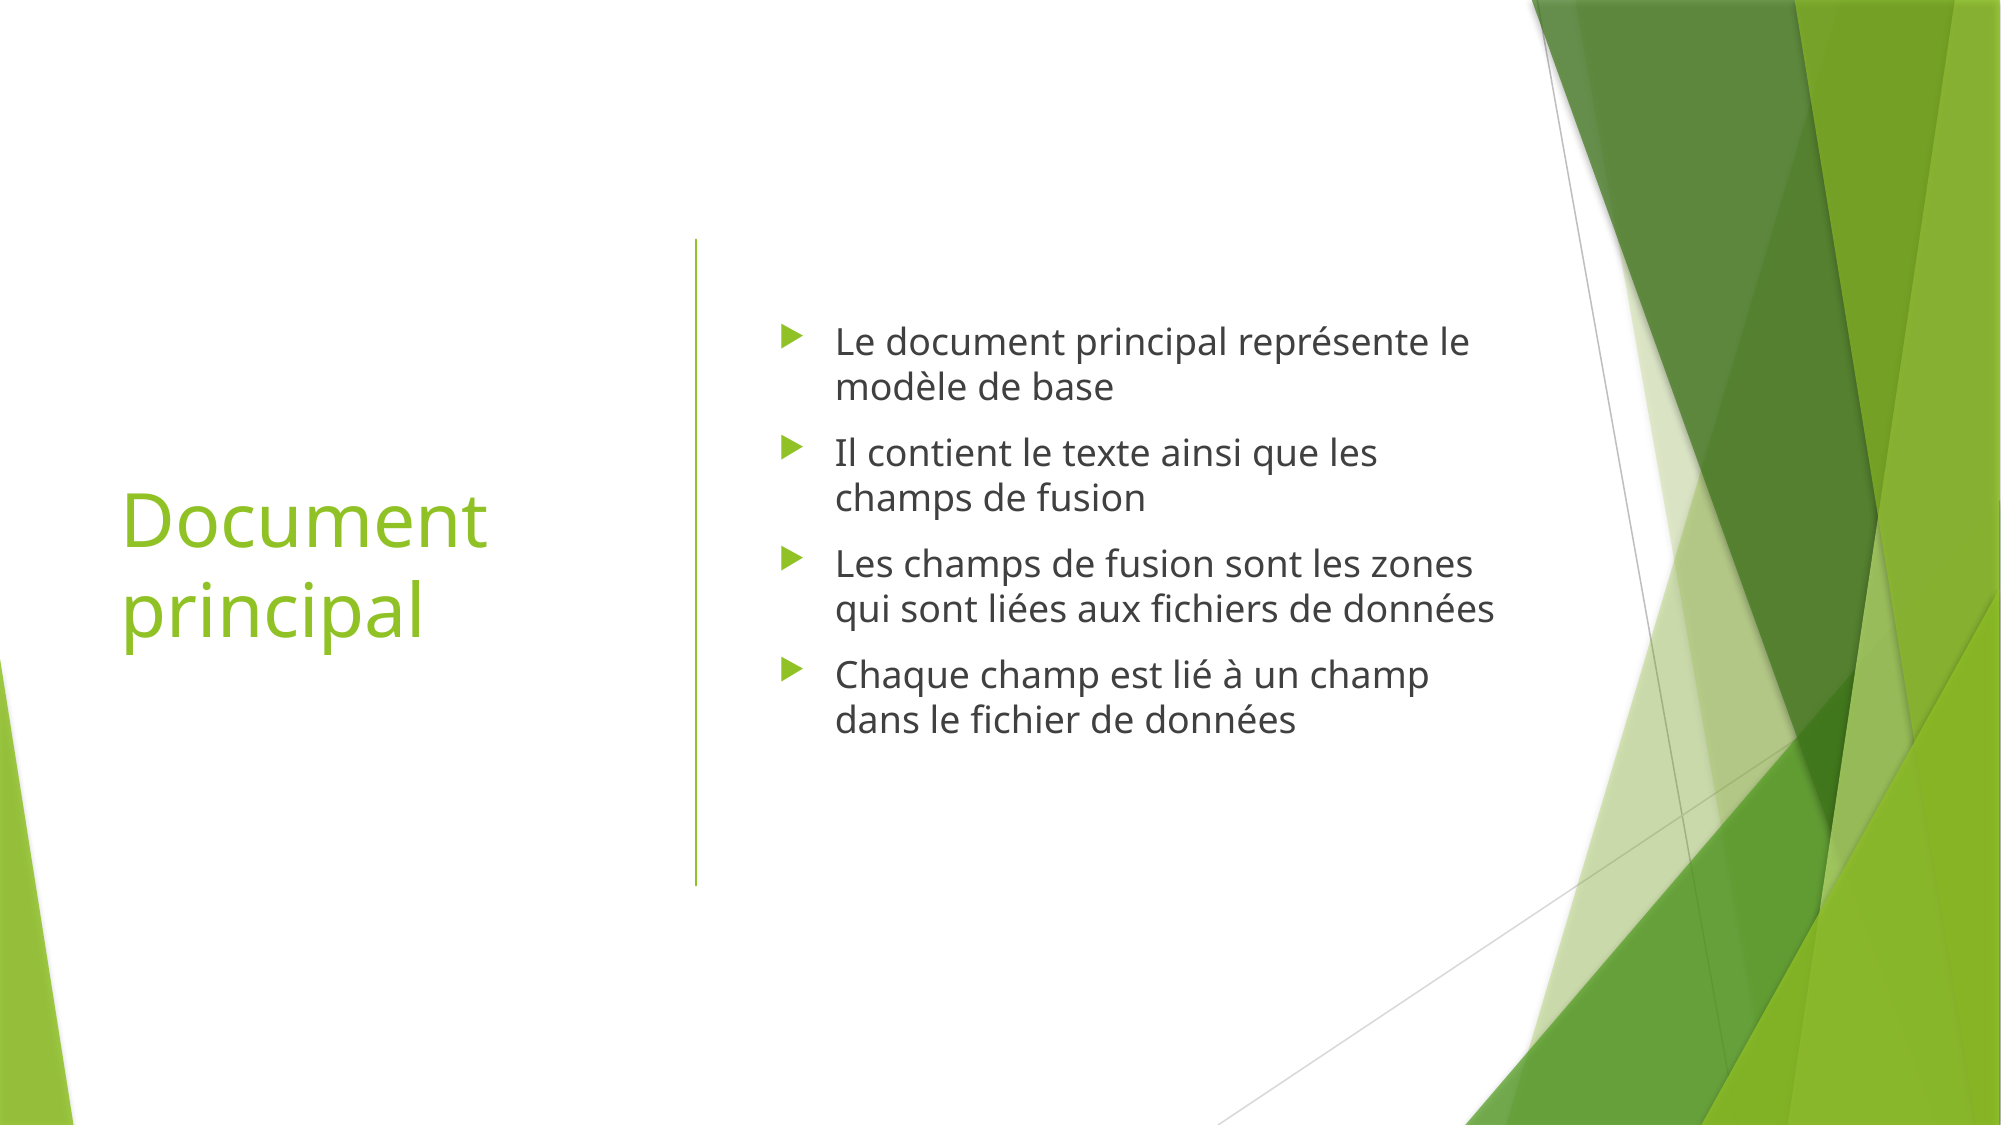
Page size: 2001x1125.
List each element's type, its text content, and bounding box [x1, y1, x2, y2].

list Le document principal représente le modèle de base Il contient le texte ainsi que les champs de fusion Les champs de fusion sont les zones qui sont liées aux fichiers de données Chaque champ est lié à un champ dans le fichier de données [763, 133, 1522, 991]
title Document principal [105, 133, 658, 991]
